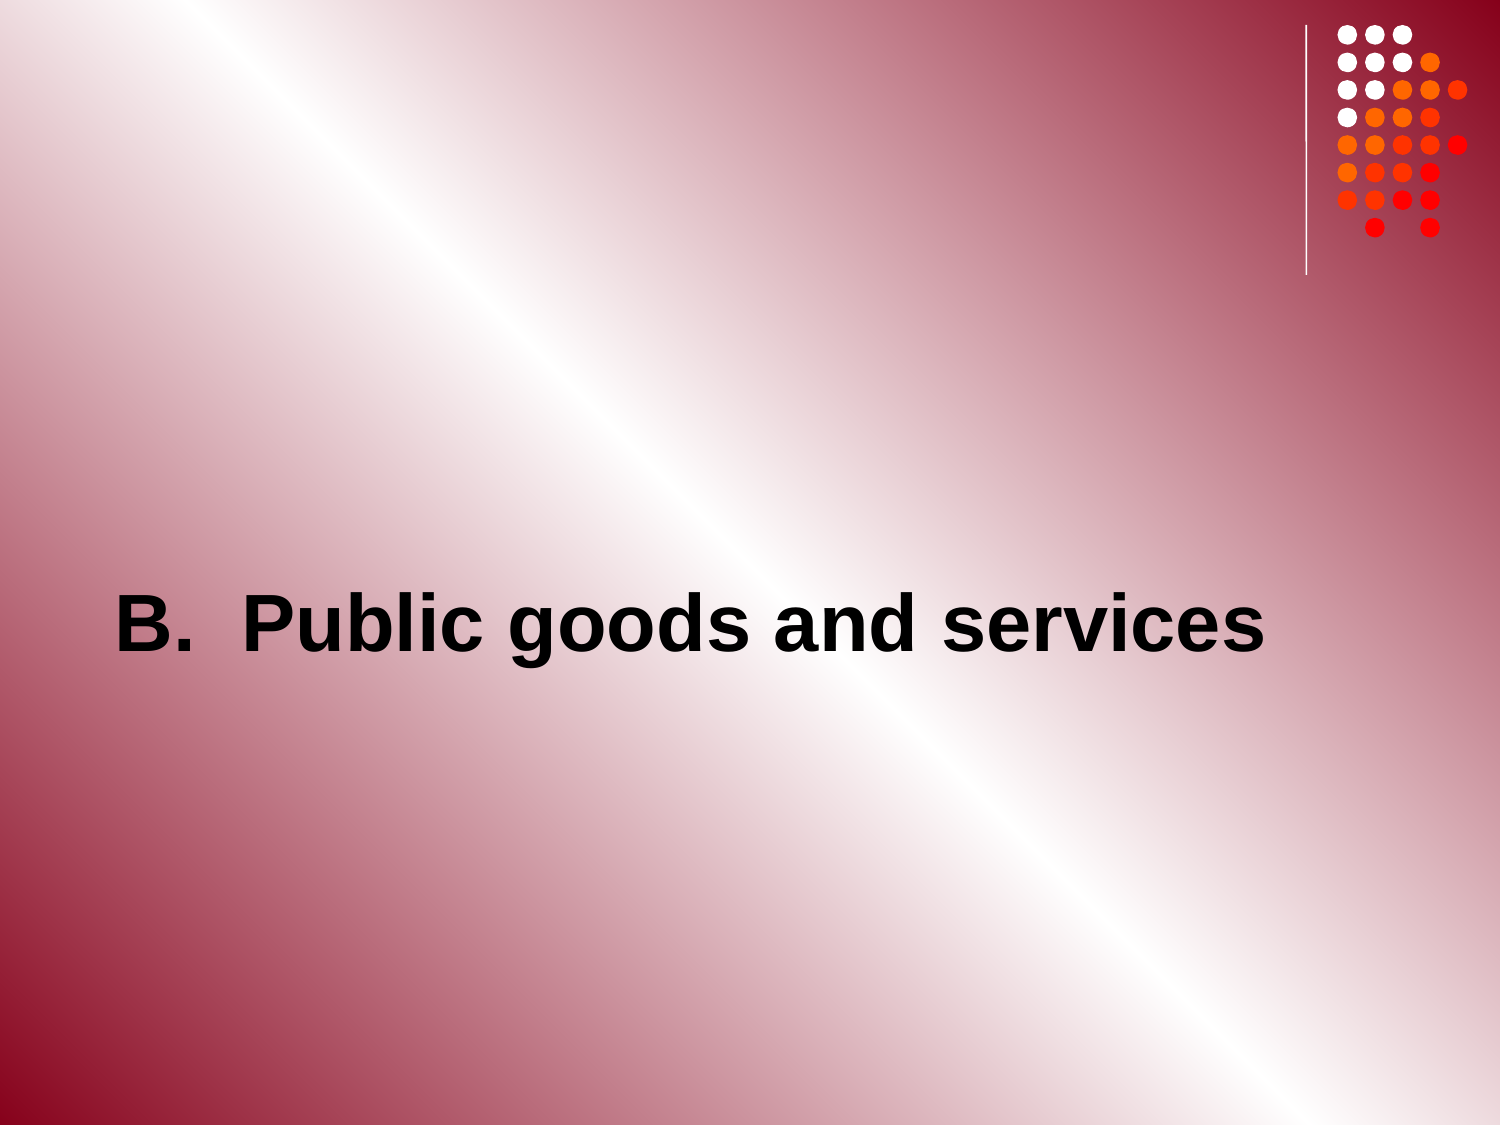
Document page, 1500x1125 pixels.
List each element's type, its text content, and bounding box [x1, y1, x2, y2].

title B. Public goods and services [99, 462, 1338, 675]
